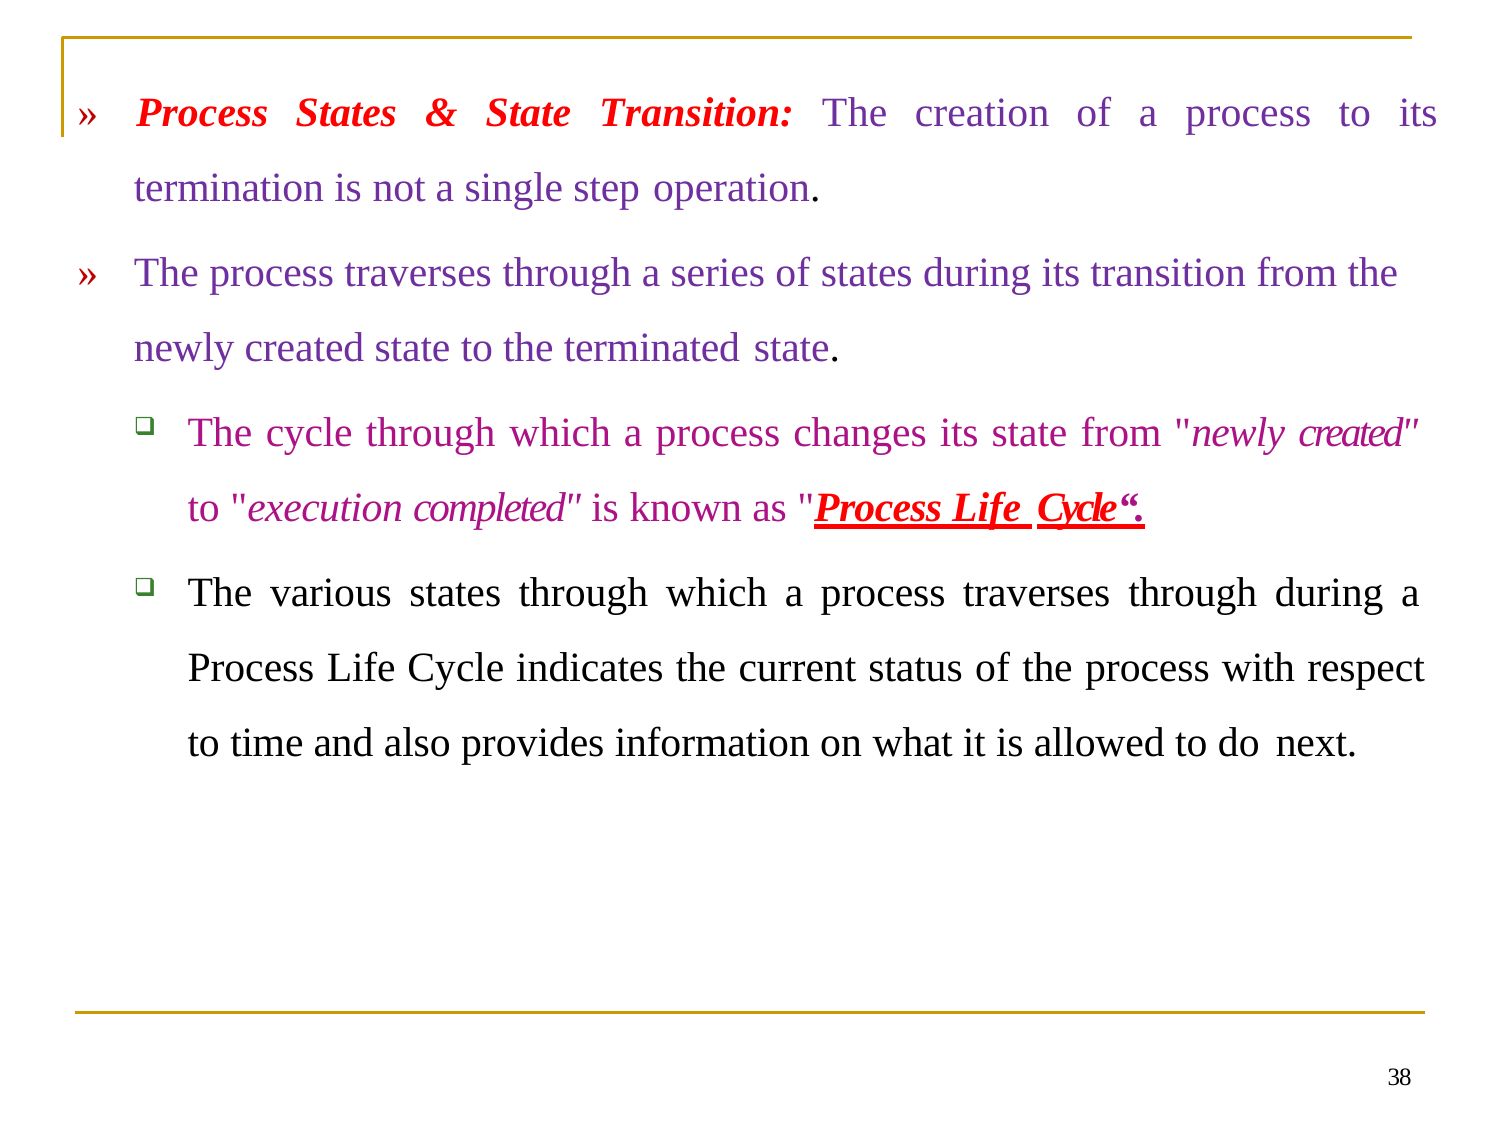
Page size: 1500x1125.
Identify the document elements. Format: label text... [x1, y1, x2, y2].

text_box » Process States & State Transition: The creation of a process to its termination is not a single step operation. » The process traverses through a series of states during its transition from the newly created state to the terminated state. The cycle through which a process changes its state from "newly created" to "execution completed" is known as "Process Life Cycle“. The various states through which a process traverses through during a Process Life Cycle indicates the current status of the process with respect to time and also provides information on what it is allowed to do next. [75, 57, 1439, 766]
slide_number 38 [1381, 1061, 1417, 1125]
